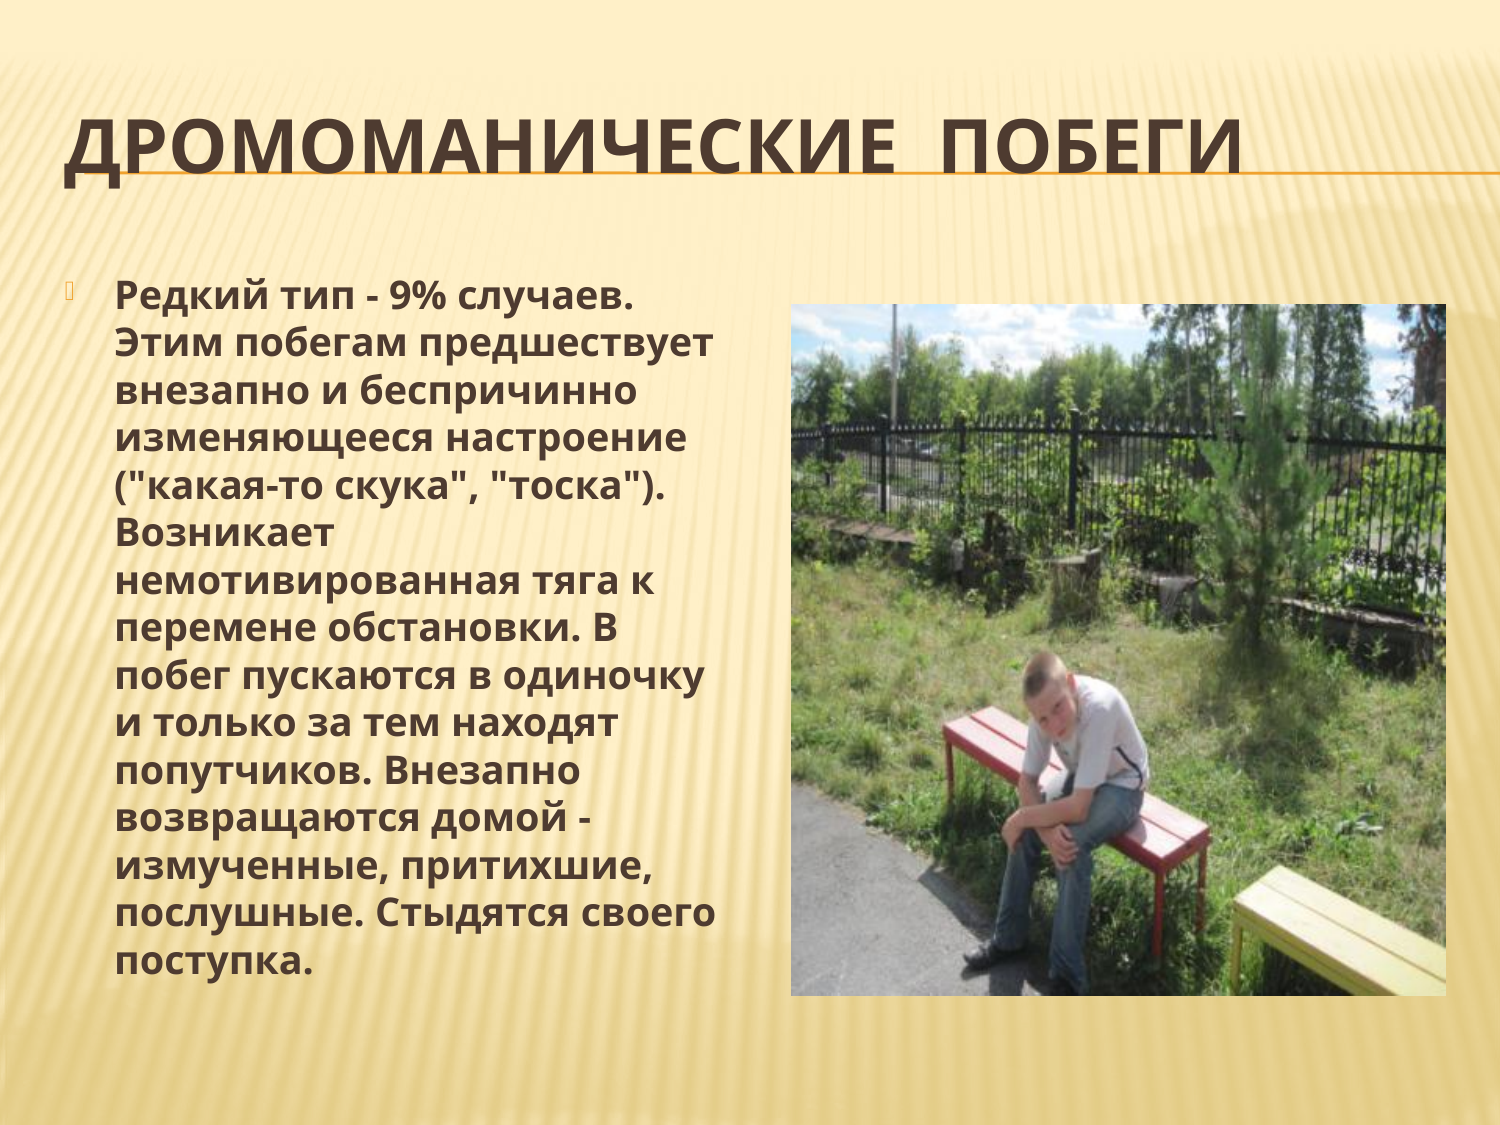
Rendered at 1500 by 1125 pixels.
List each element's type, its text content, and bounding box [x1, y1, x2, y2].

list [791, 303, 1447, 996]
list Редкий тип - 9% случаев. Этим побегам предшествует внезапно и беспричинно изменяющееся настроение ("какая-то скука", "тоска"). Возникает немотивированная тяга к перемене обстановки. В побег пускаются в одиночку и только за тем находят попутчиков. Внезапно возвращаются домой - измученные, притихшие, послушные. Стыдятся своего поступка. [50, 262, 738, 1038]
title Дромоманические побеги [49, 75, 1475, 213]
